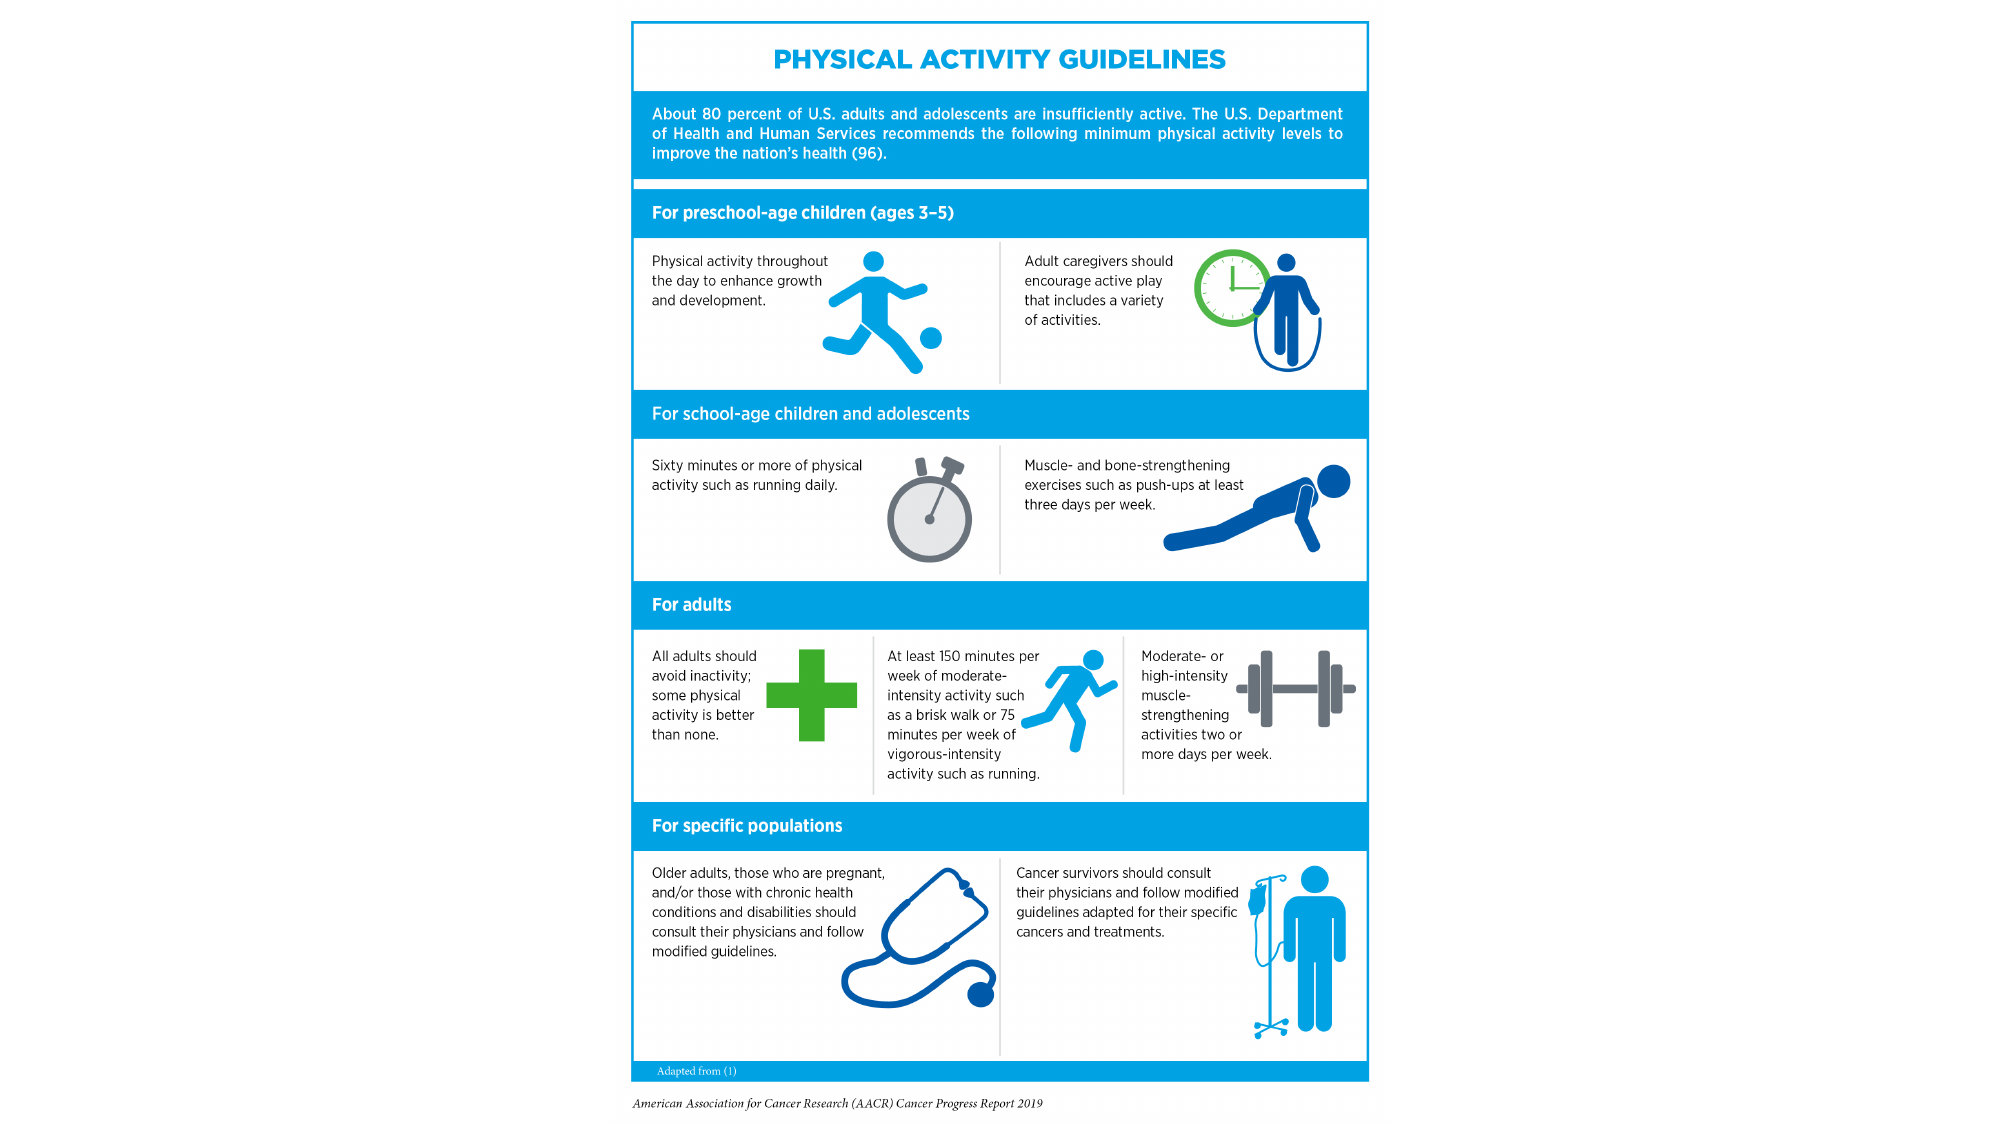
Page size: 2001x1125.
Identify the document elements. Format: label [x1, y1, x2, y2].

picture [609, 0, 1391, 1125]
